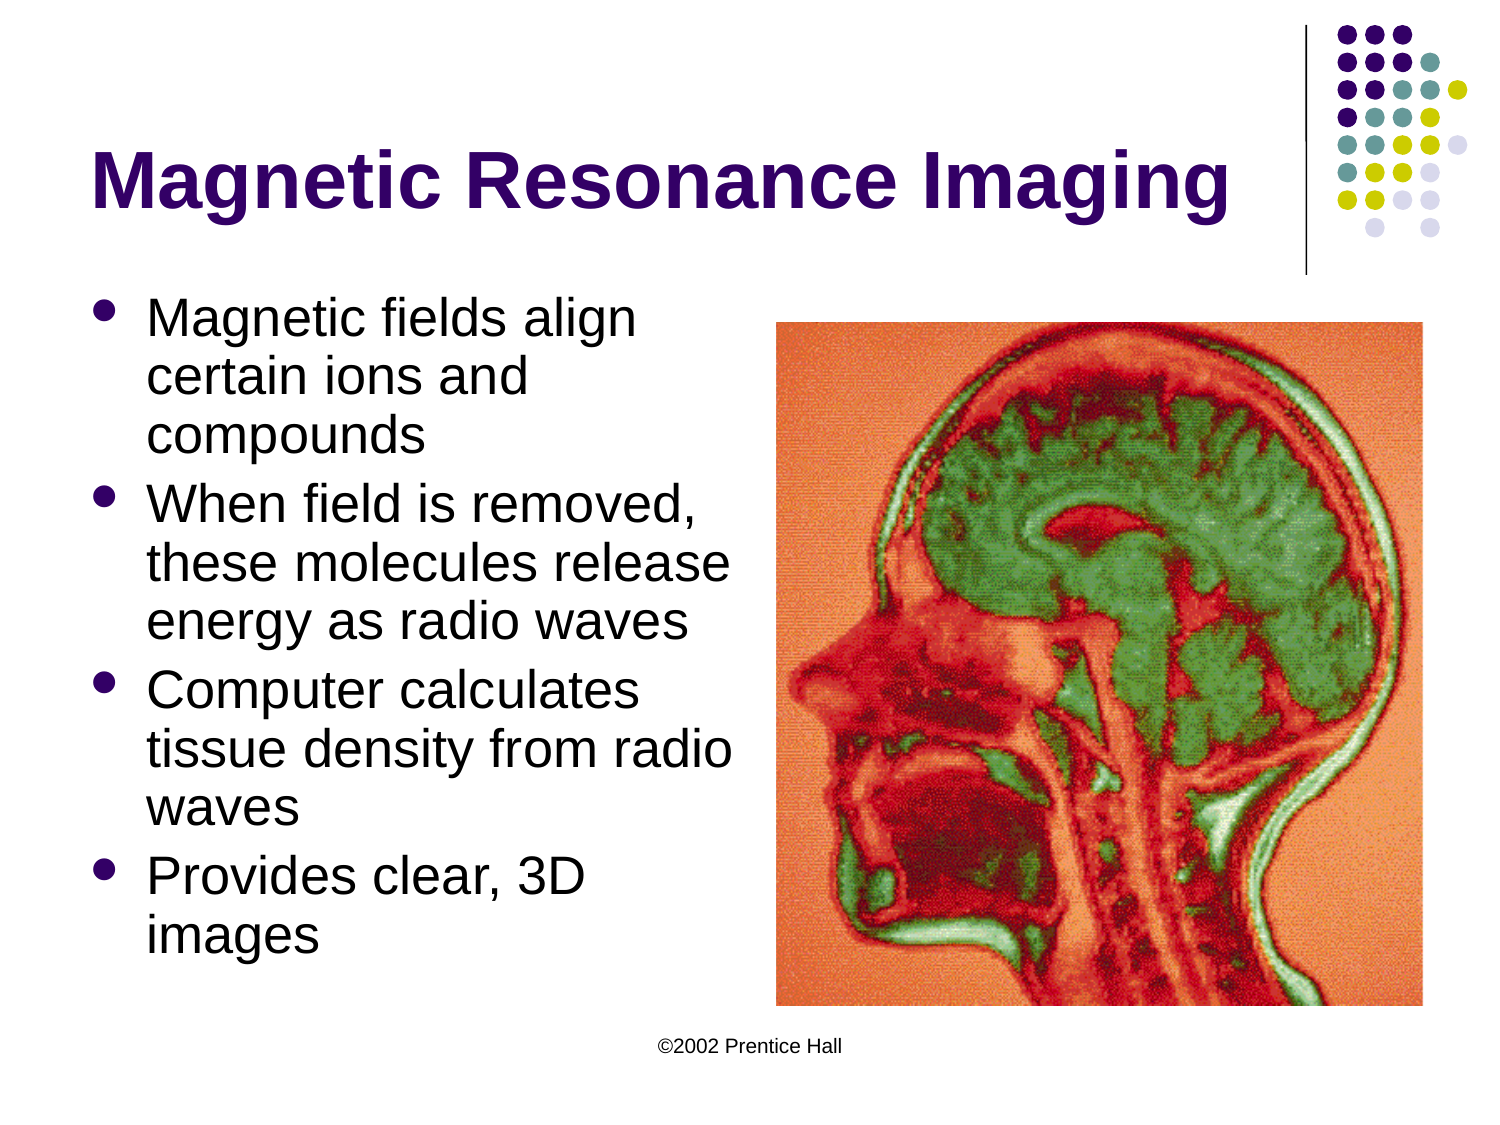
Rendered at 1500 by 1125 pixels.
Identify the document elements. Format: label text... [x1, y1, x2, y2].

list Magnetic fields align certain ions and compounds When field is removed, these molecules release energy as radio waves Computer calculates tissue density from radio waves Provides clear, 3D images [75, 282, 776, 1006]
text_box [775, 322, 1426, 1006]
footer ©2002 Prentice Hall [512, 1025, 988, 1100]
title Magnetic Resonance Imaging [75, 20, 1313, 233]
